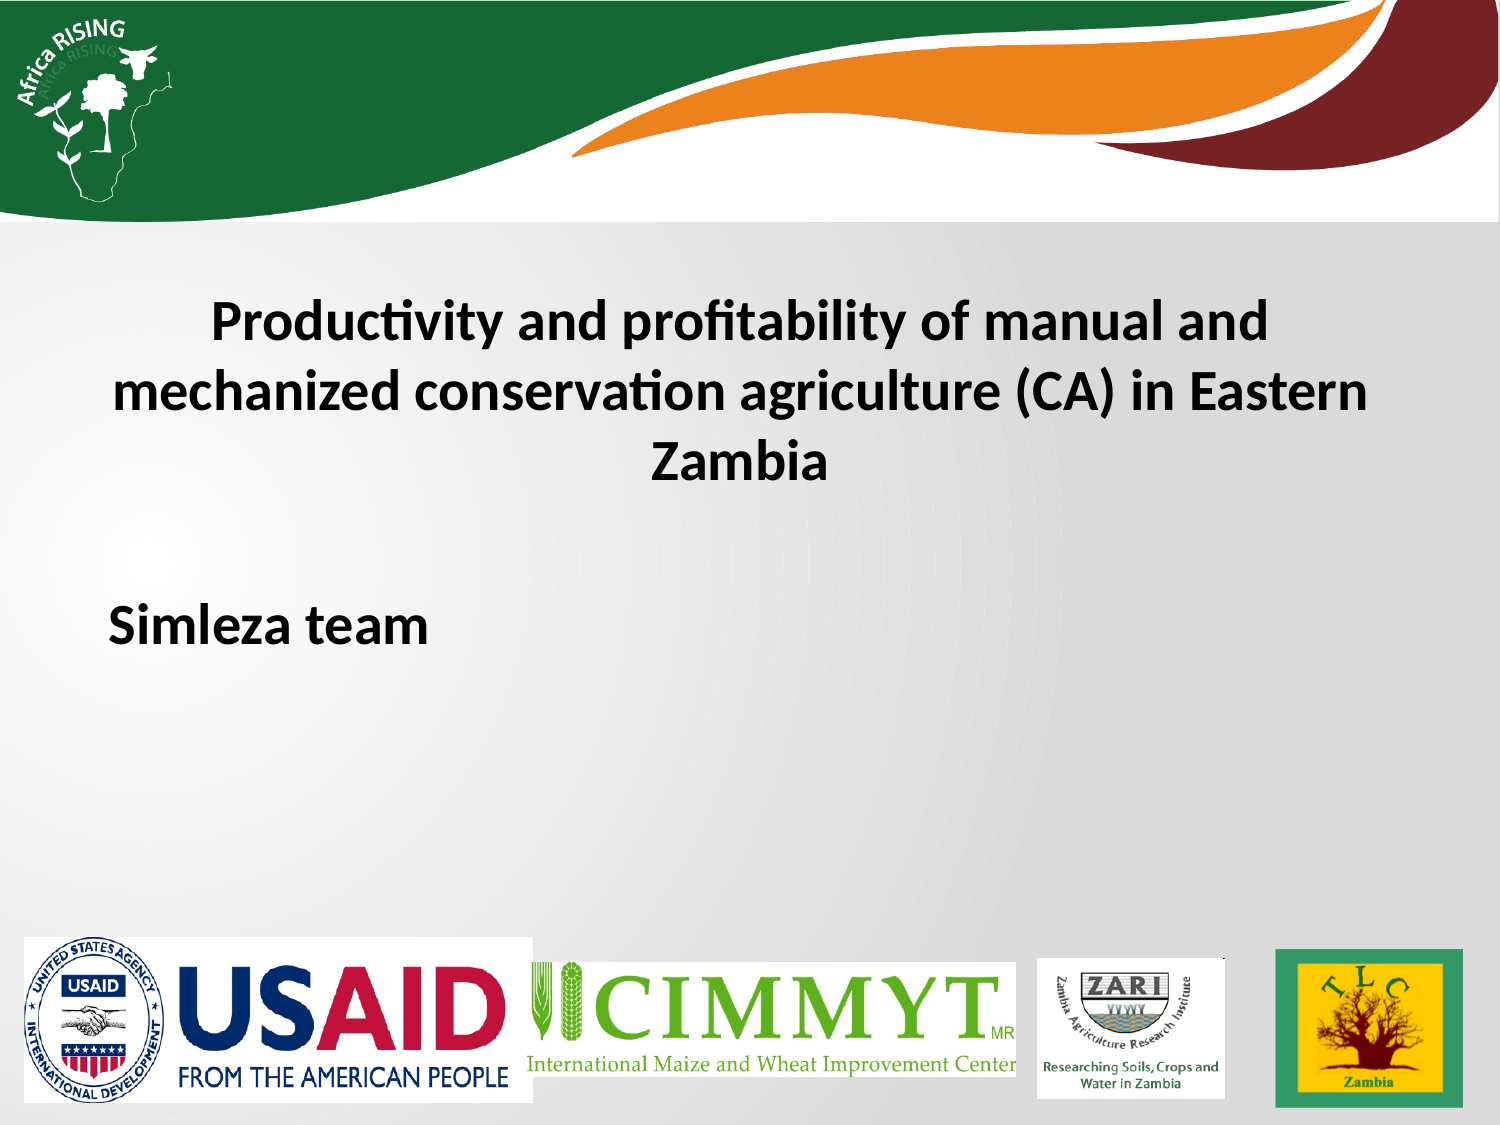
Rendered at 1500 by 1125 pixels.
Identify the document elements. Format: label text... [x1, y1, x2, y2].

picture [24, 936, 1016, 1103]
picture [1274, 949, 1463, 1108]
picture [1036, 957, 1226, 1100]
picture [0, 0, 1499, 222]
list Productivity and profitability of manual and mechanized conservation agriculture (CA) in Eastern Zambia Simleza team [75, 275, 1388, 488]
